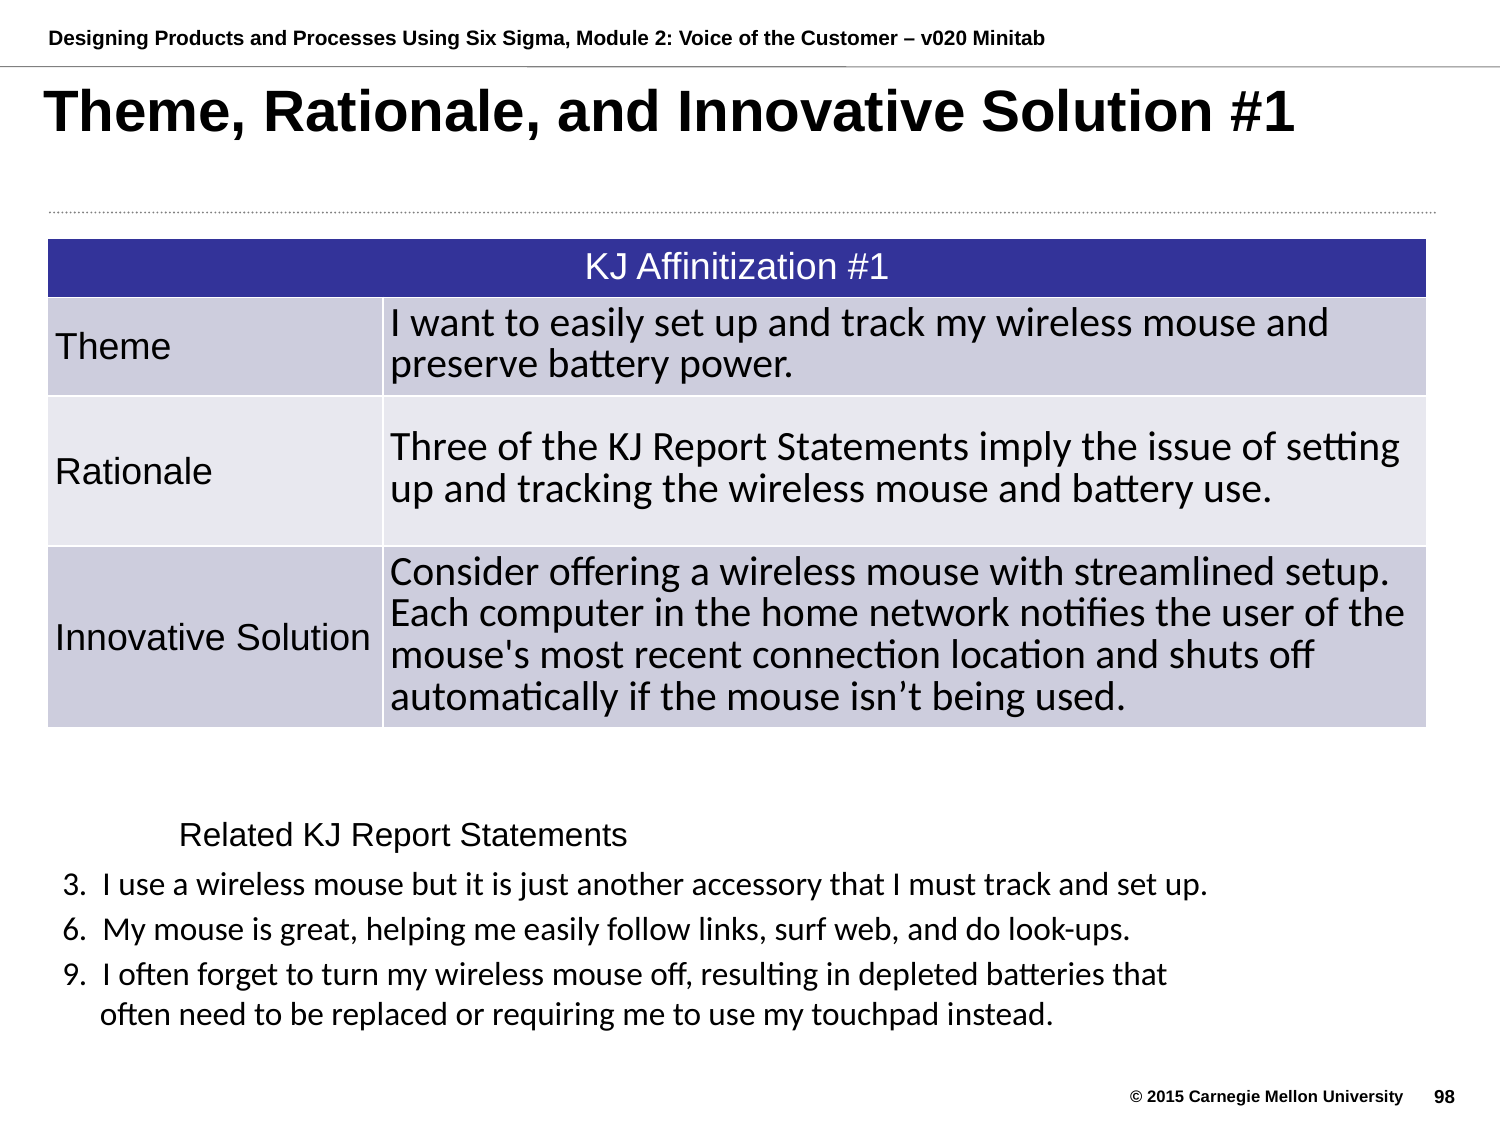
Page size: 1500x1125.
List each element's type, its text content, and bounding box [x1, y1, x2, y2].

table_header KJ Affinitization #1 [48, 239, 1426, 297]
table_cell Rationale [48, 397, 382, 545]
text_box Related KJ Report Statements [164, 805, 1158, 861]
table_cell Three of the KJ Report Statements imply the issue of setting up and tracking the wireless mouse and battery use. [384, 397, 1426, 545]
table_cell Consider offering a wireless mouse with streamlined setup. Each computer in the home network notifies the user of the mouse's most recent connection location and shuts off automatically if the mouse isn’t being used. [384, 547, 1426, 727]
title Theme, Rationale, and Innovative Solution #1 [43, 86, 1438, 151]
table_cell I want to easily set up and track my wireless mouse and preserve battery power. [384, 298, 1426, 395]
text_box 3. I use a wireless mouse but it is just another accessory that I must track and set up. 6. My mouse is great, helping me easily follow links, surf web, and do look-ups. 9. I often forget to turn my wireless mouse off, resulting in depleted batteries that often need to be replaced or requiring me to use my touchpad instead. [47, 855, 1396, 1085]
table_cell Theme [48, 298, 382, 395]
table_cell Innovative Solution [48, 547, 382, 727]
